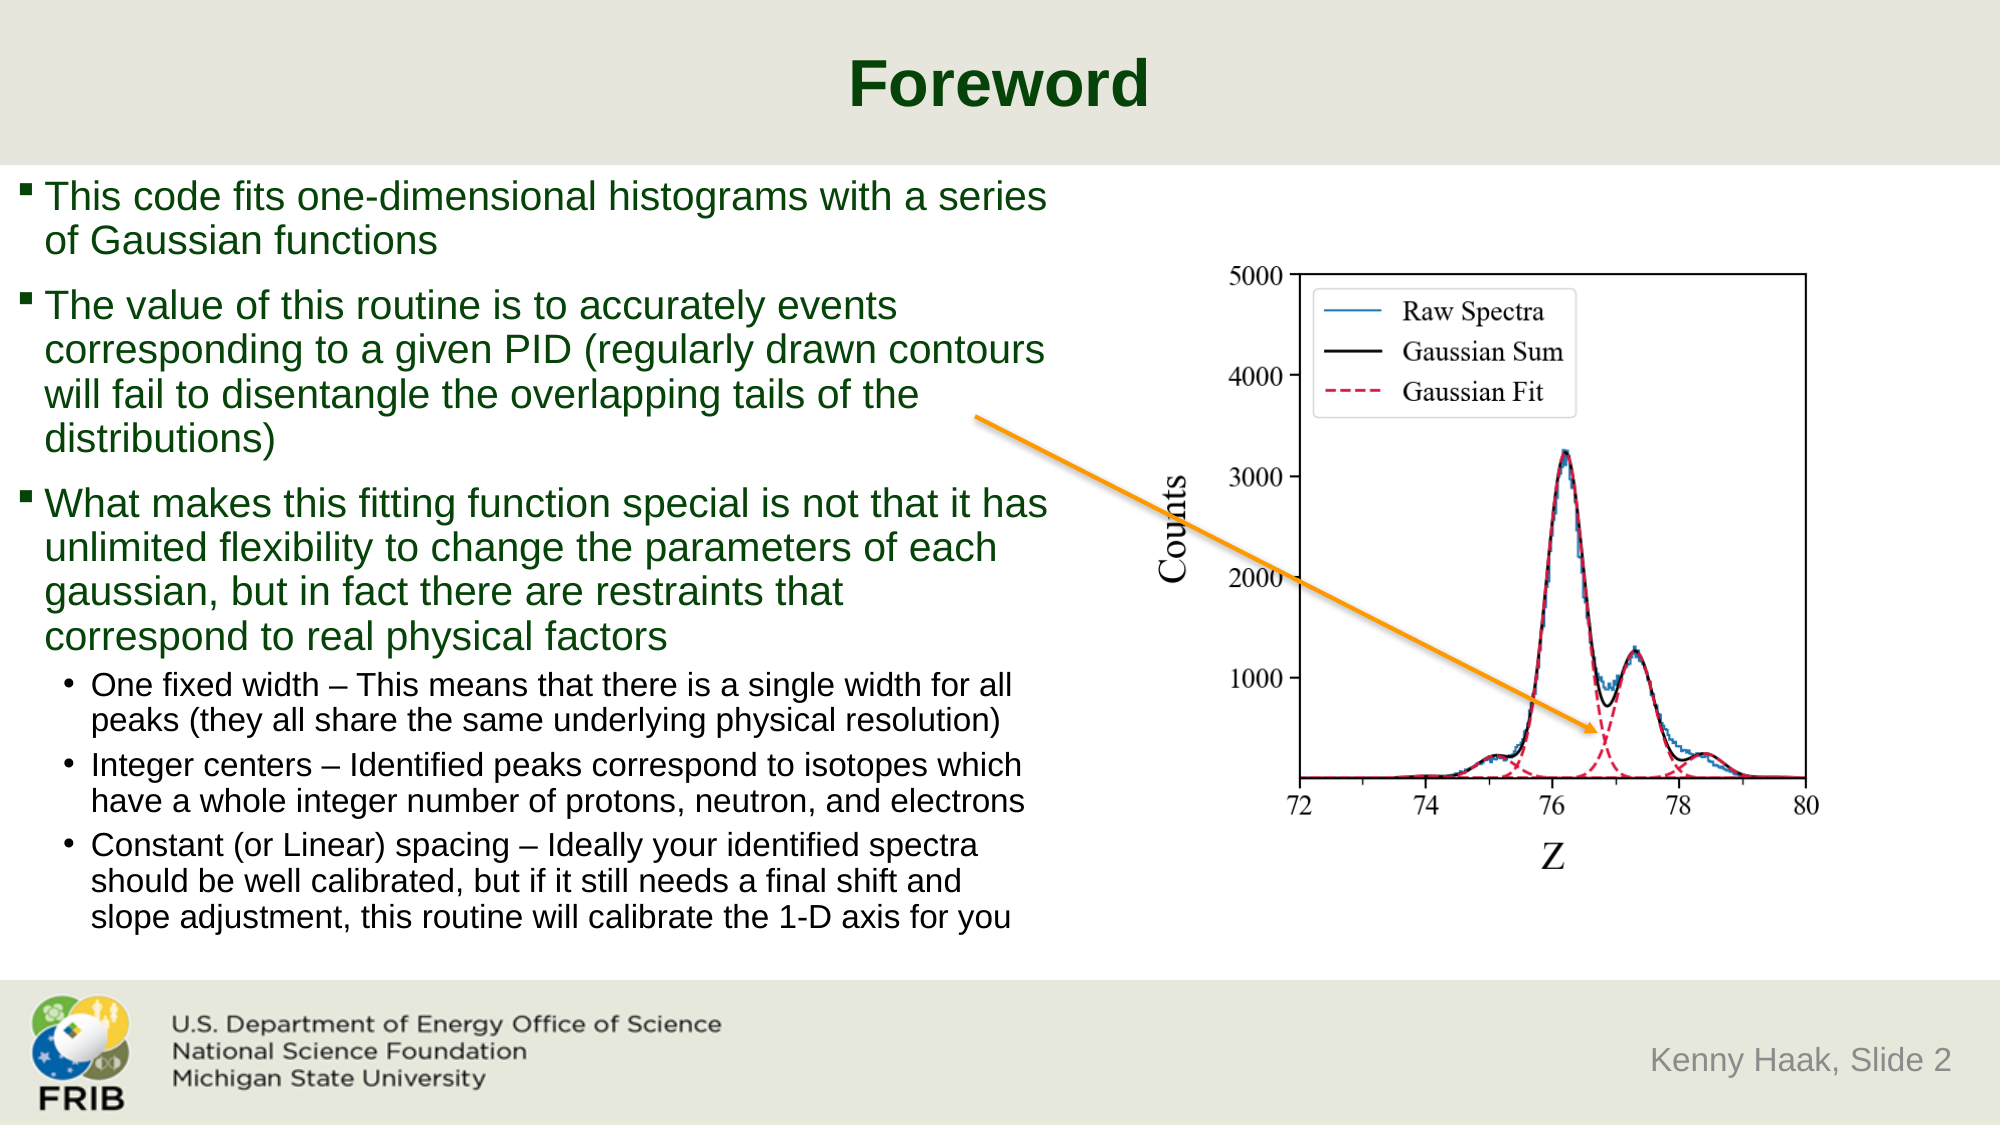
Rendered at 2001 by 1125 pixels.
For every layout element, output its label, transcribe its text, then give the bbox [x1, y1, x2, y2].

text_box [974, 416, 1599, 734]
title Foreword [16, 46, 1984, 128]
picture [1148, 255, 1831, 886]
list This code fits one-dimensional histograms with a series of Gaussian functions The value of this routine is to accurately events corresponding to a given PID (regularly drawn contours will fail to disentangle the overlapping tails of the distributions) What makes this fitting function special is not that it has unlimited flexibility to change the parameters of each gaussian, but in fact there are restraints that correspond to real physical factors One fixed width – This means that there is a single width for all peaks (they all share the same underlying physical resolution) Integer centers – Identified peaks correspond to isotopes which have a whole integer number of protons, neutron, and electrons Constant (or Linear) spacing – Ideally your identified spectra should be well calibrated, but if it still needs a final shift and slope adjustment, this routine will calibrate the 1-D axis for you [16, 174, 1051, 967]
picture [0, 980, 2000, 1125]
picture [0, 0, 2000, 165]
